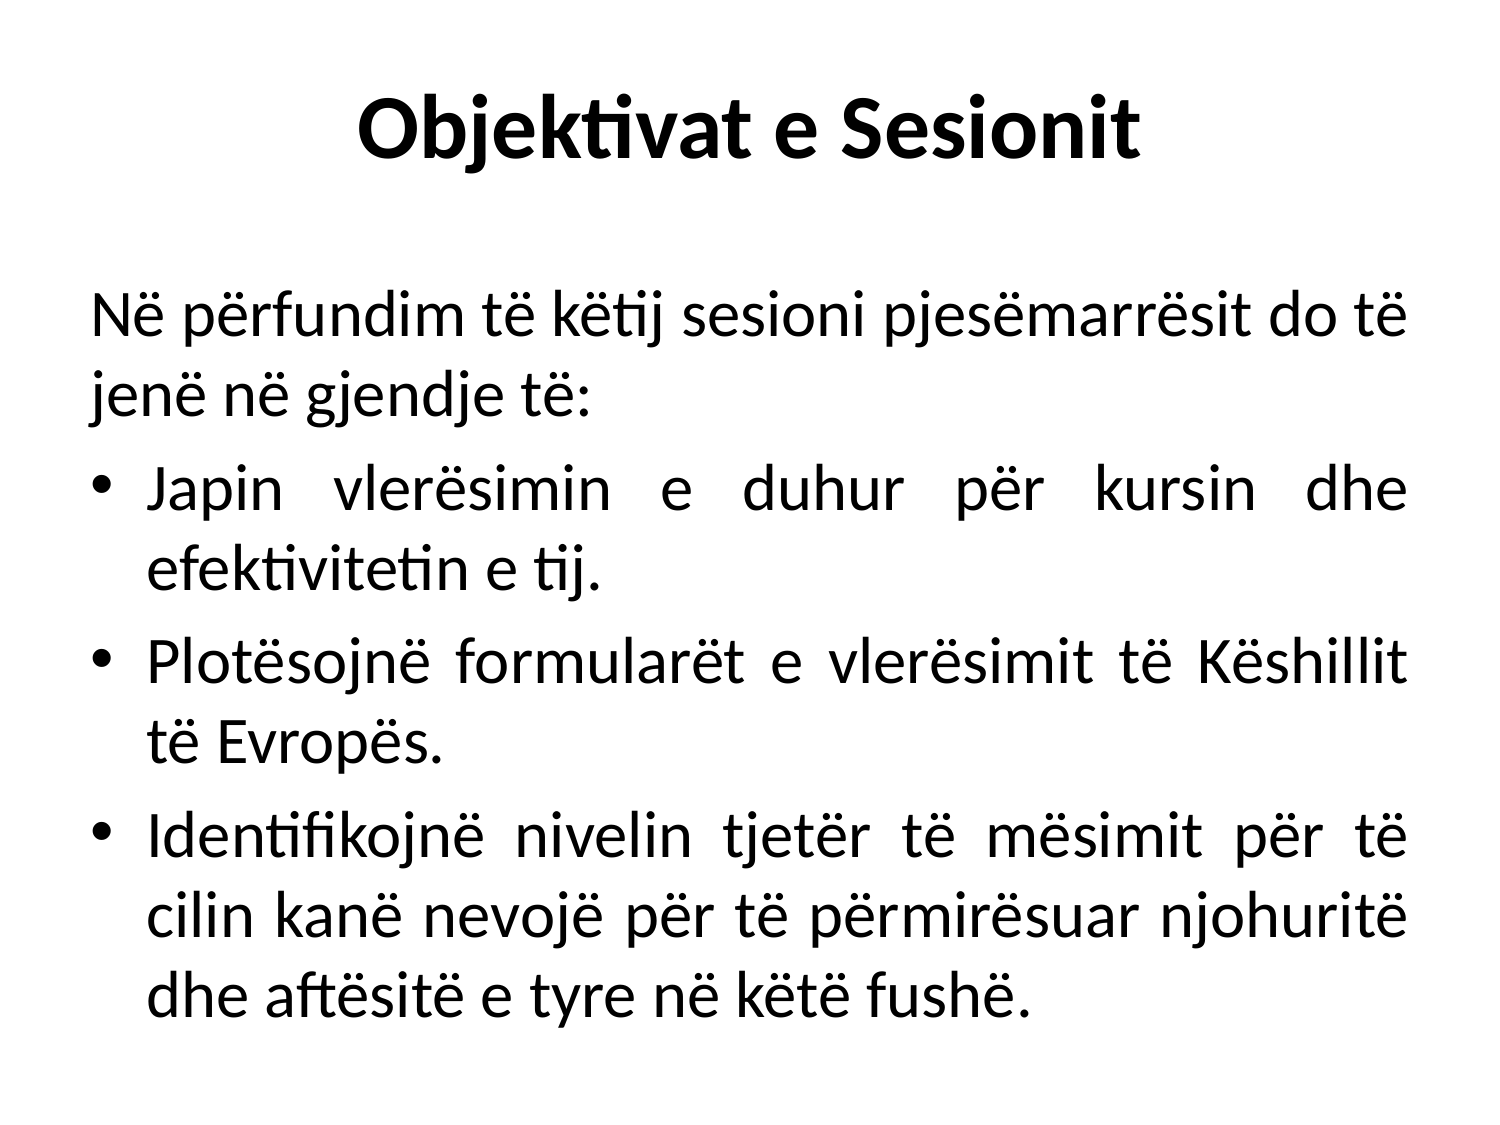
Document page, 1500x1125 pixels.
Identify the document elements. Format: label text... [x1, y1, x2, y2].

list Në përfundim të këtij sesioni pjesëmarrësit do të jenë në gjendje të: Japin vlerësimin e duhur për kursin dhe efektivitetin e tij. Plotësojnë formularët e vlerësimit të Këshillit të Evropës. Identifikojnë nivelin tjetër të mësimit për të cilin kanë nevojë për të përmirësuar njohuritë dhe aftësitë e tyre në këtë fushë. [75, 262, 1425, 1066]
title Objektivat e Sesionit [75, 45, 1425, 199]
